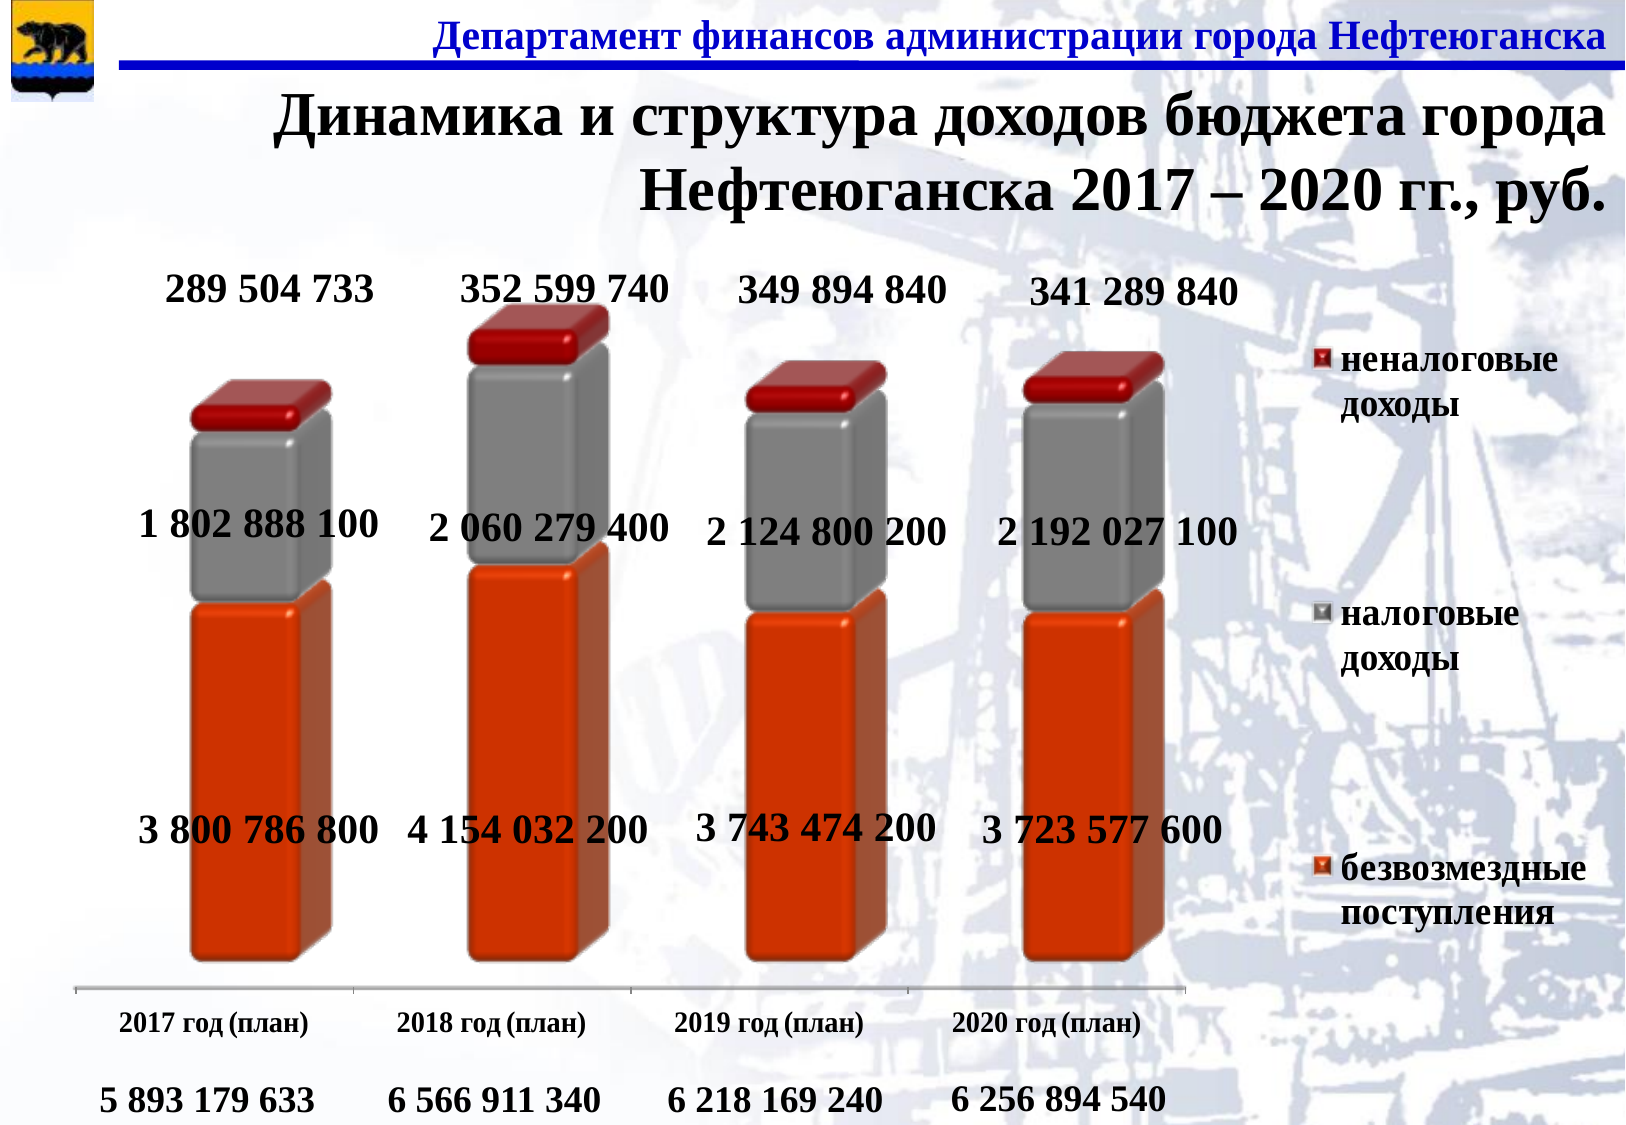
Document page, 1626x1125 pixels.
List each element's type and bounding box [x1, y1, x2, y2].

text_box [27, 217, 1625, 1091]
picture [0, 0, 1625, 1125]
